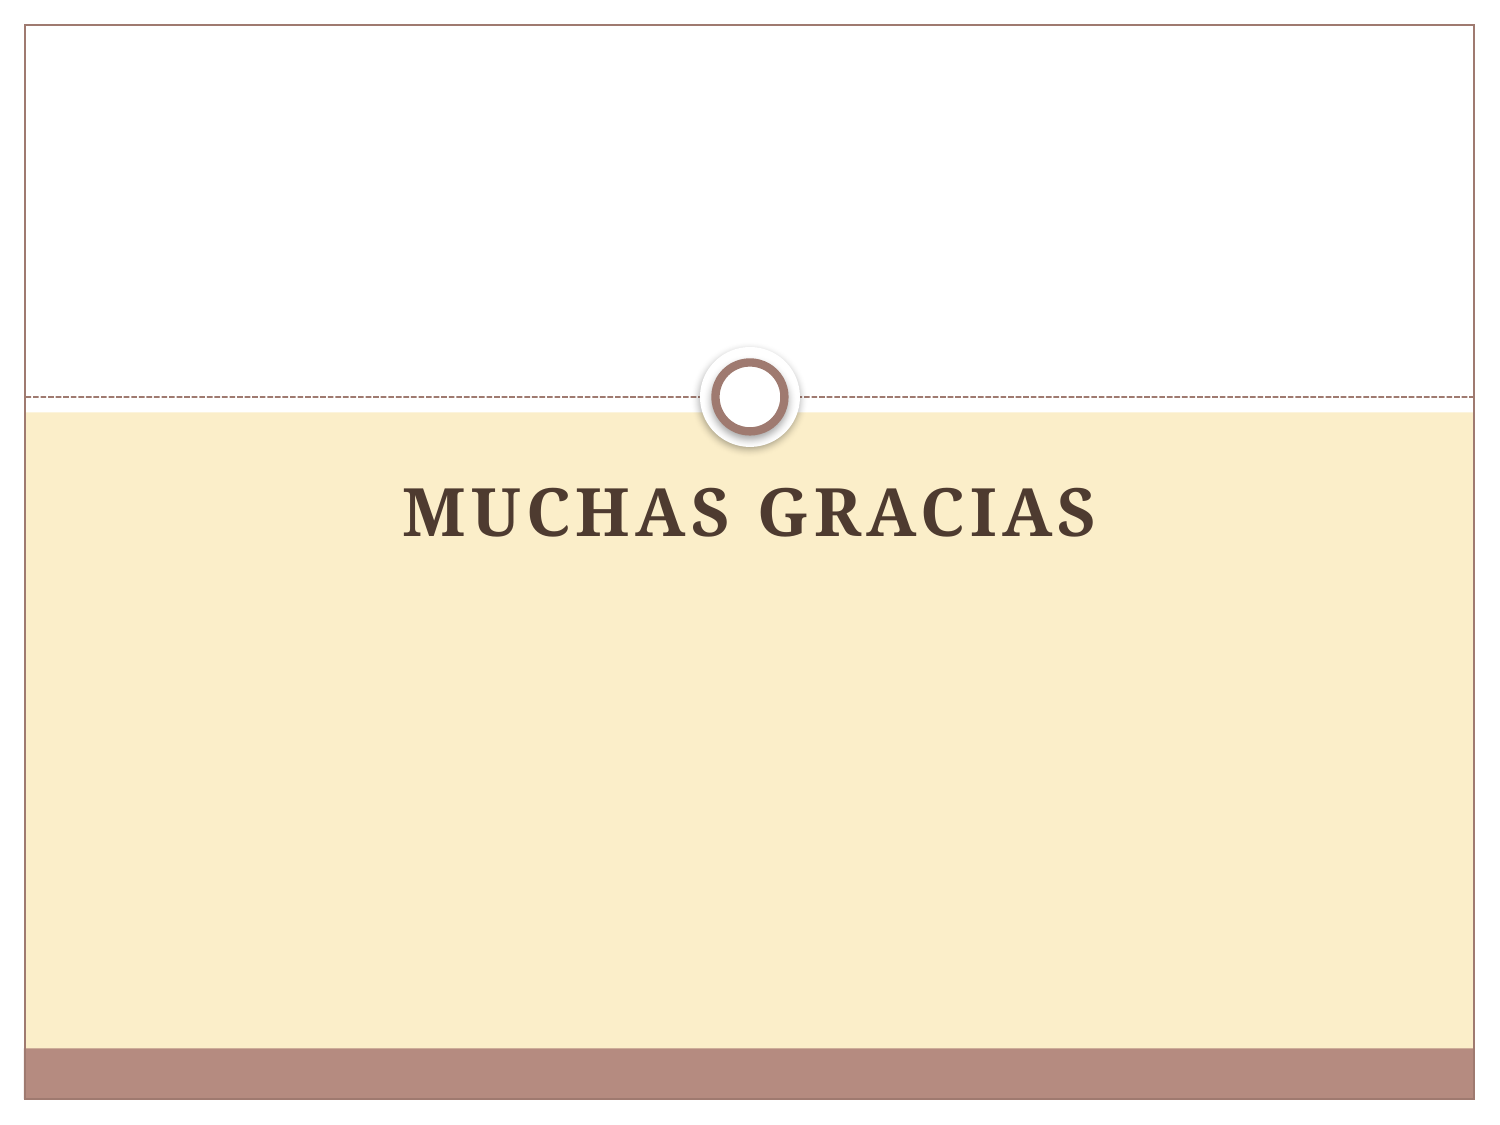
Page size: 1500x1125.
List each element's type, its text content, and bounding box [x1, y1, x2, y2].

subtitle MUCHAS GRACIAS [225, 462, 1275, 750]
